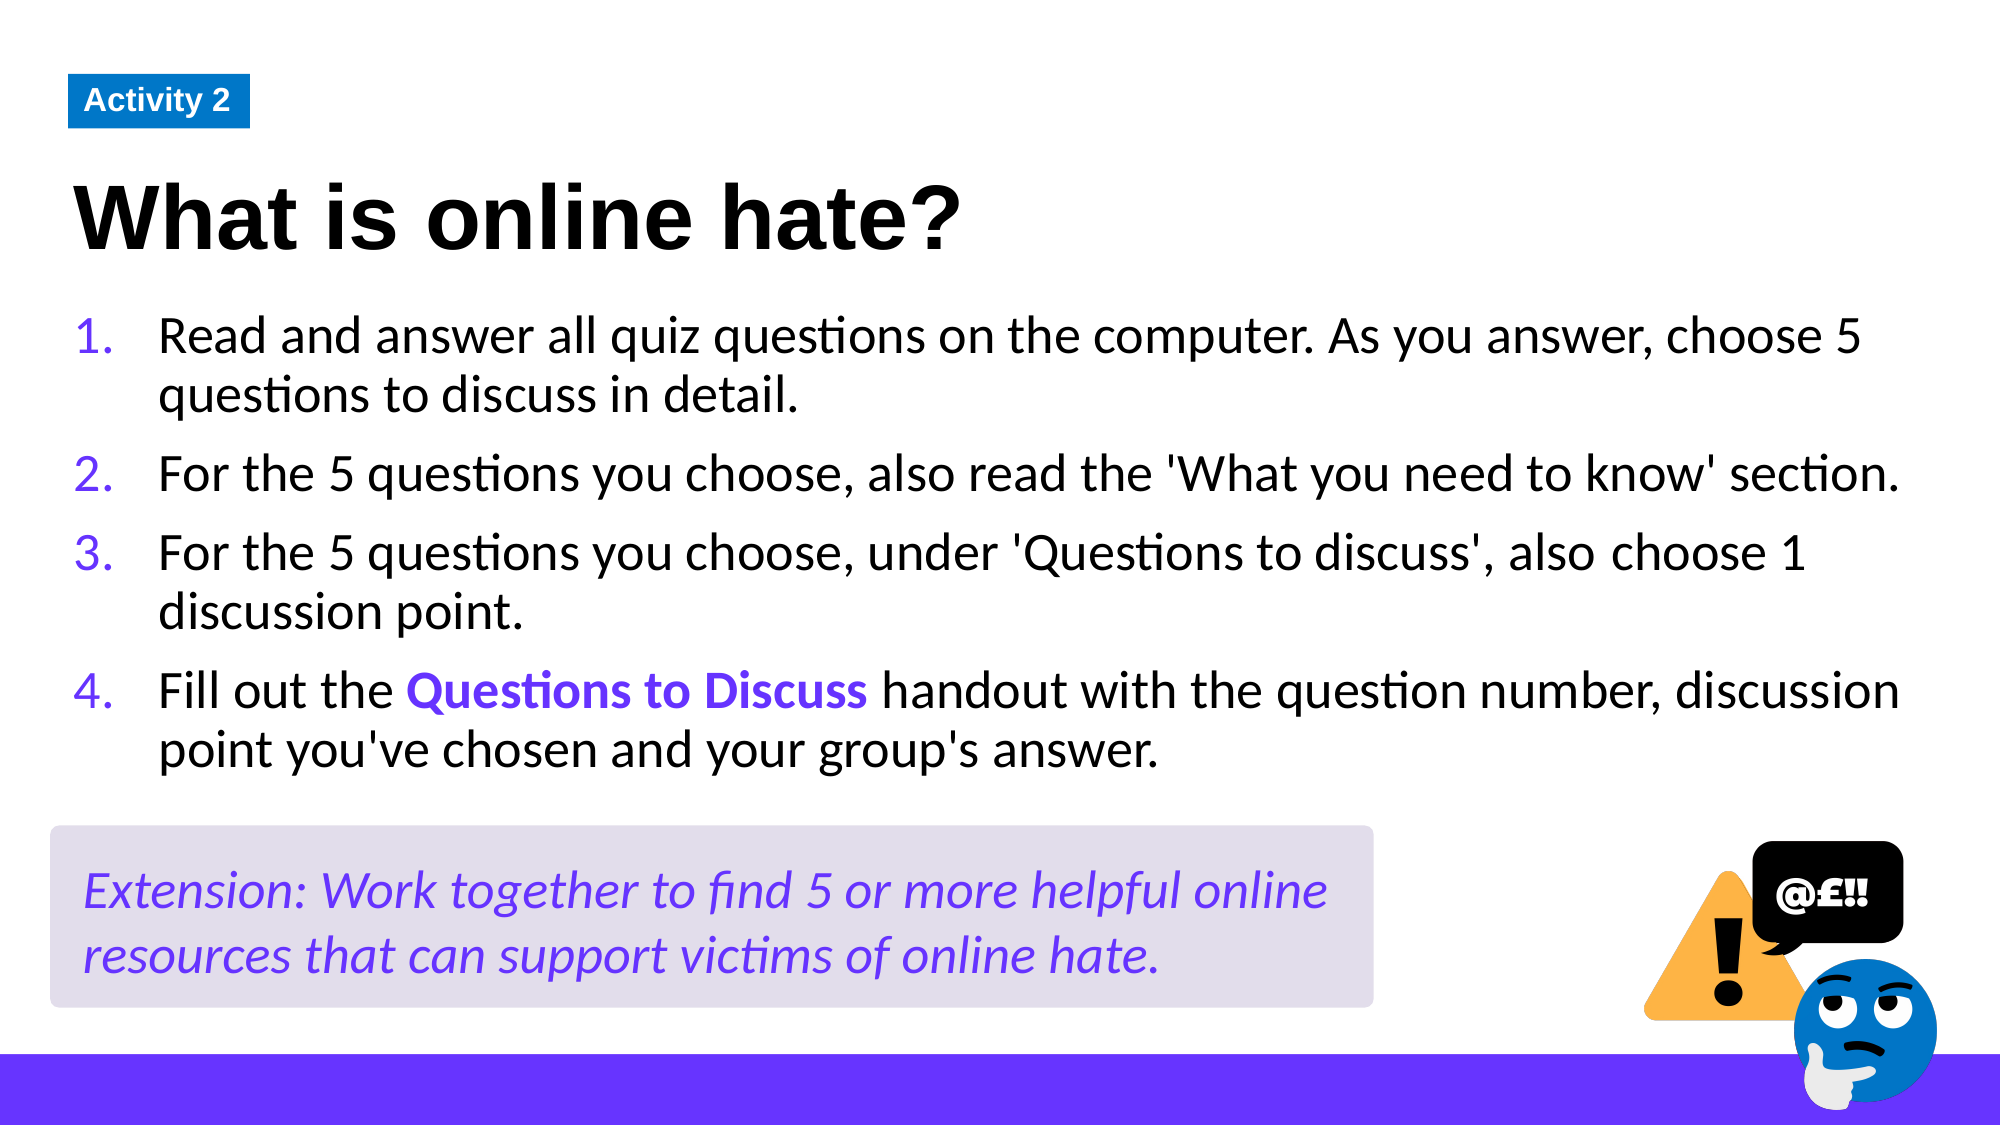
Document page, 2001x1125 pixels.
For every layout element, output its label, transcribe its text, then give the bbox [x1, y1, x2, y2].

text_box Extension: Work together to find 5 or more helpful online resources that can support victims of online hate. [68, 847, 1424, 1008]
list Read and answer all quiz questions on the computer. As you answer, choose 5 questions to discuss in detail. For the 5 questions you choose, also read the 'What you need to know' section. For the 5 questions you choose, under 'Questions to discuss', also choose 1 discussion point. Fill out the Questions to Discuss handout with the question number, discussion point you've chosen and your group's answer. [59, 299, 1950, 1056]
text_box [49, 824, 1375, 1009]
picture [0, 0, 2000, 1125]
text_box Activity 2 [68, 73, 250, 129]
text_box What is online hate? [59, 59, 1857, 278]
